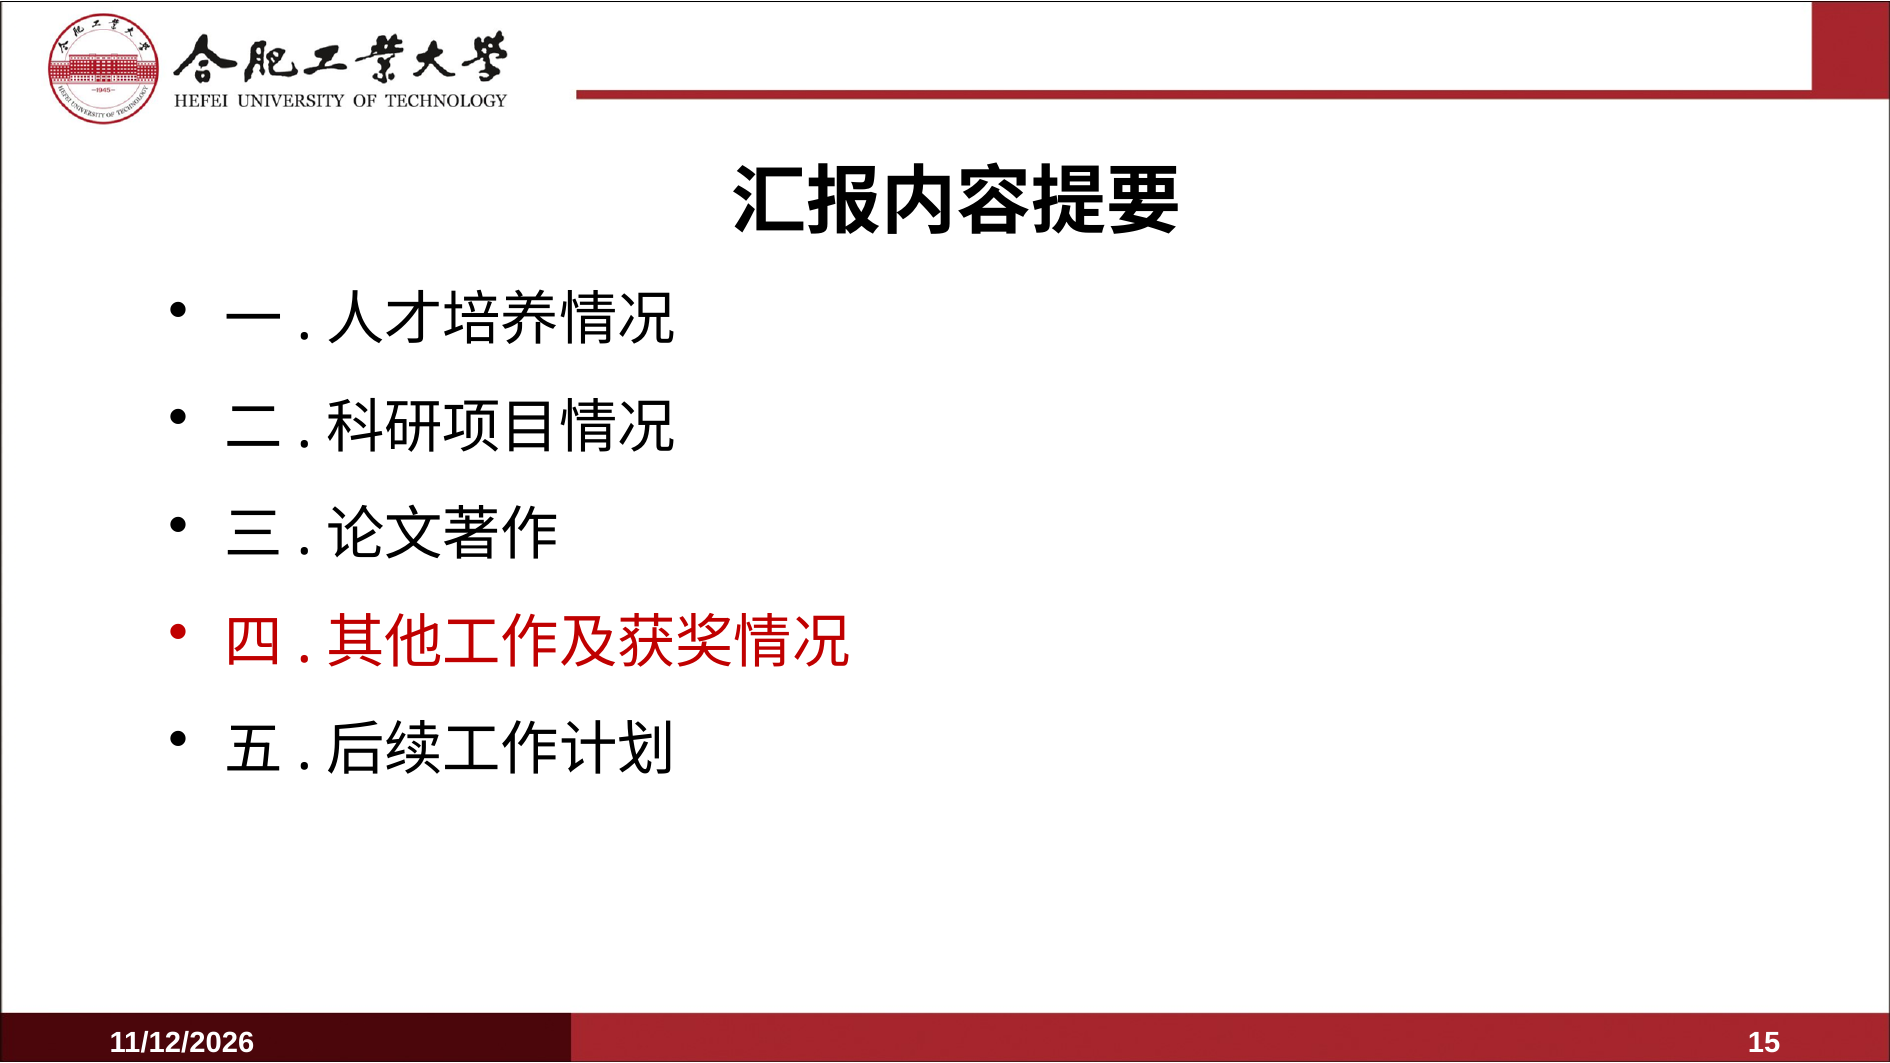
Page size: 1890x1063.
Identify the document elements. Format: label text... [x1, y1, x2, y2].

list 一.人才培养情况 二.科研项目情况 三.论文著作 四.其他工作及获奖情况 五.后续工作计划 [153, 273, 1760, 872]
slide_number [94, 1015, 536, 1063]
text_box 汇报内容提要 [153, 121, 1760, 273]
slide_number 14 [1354, 1015, 1796, 1063]
picture [0, 1, 1890, 1062]
